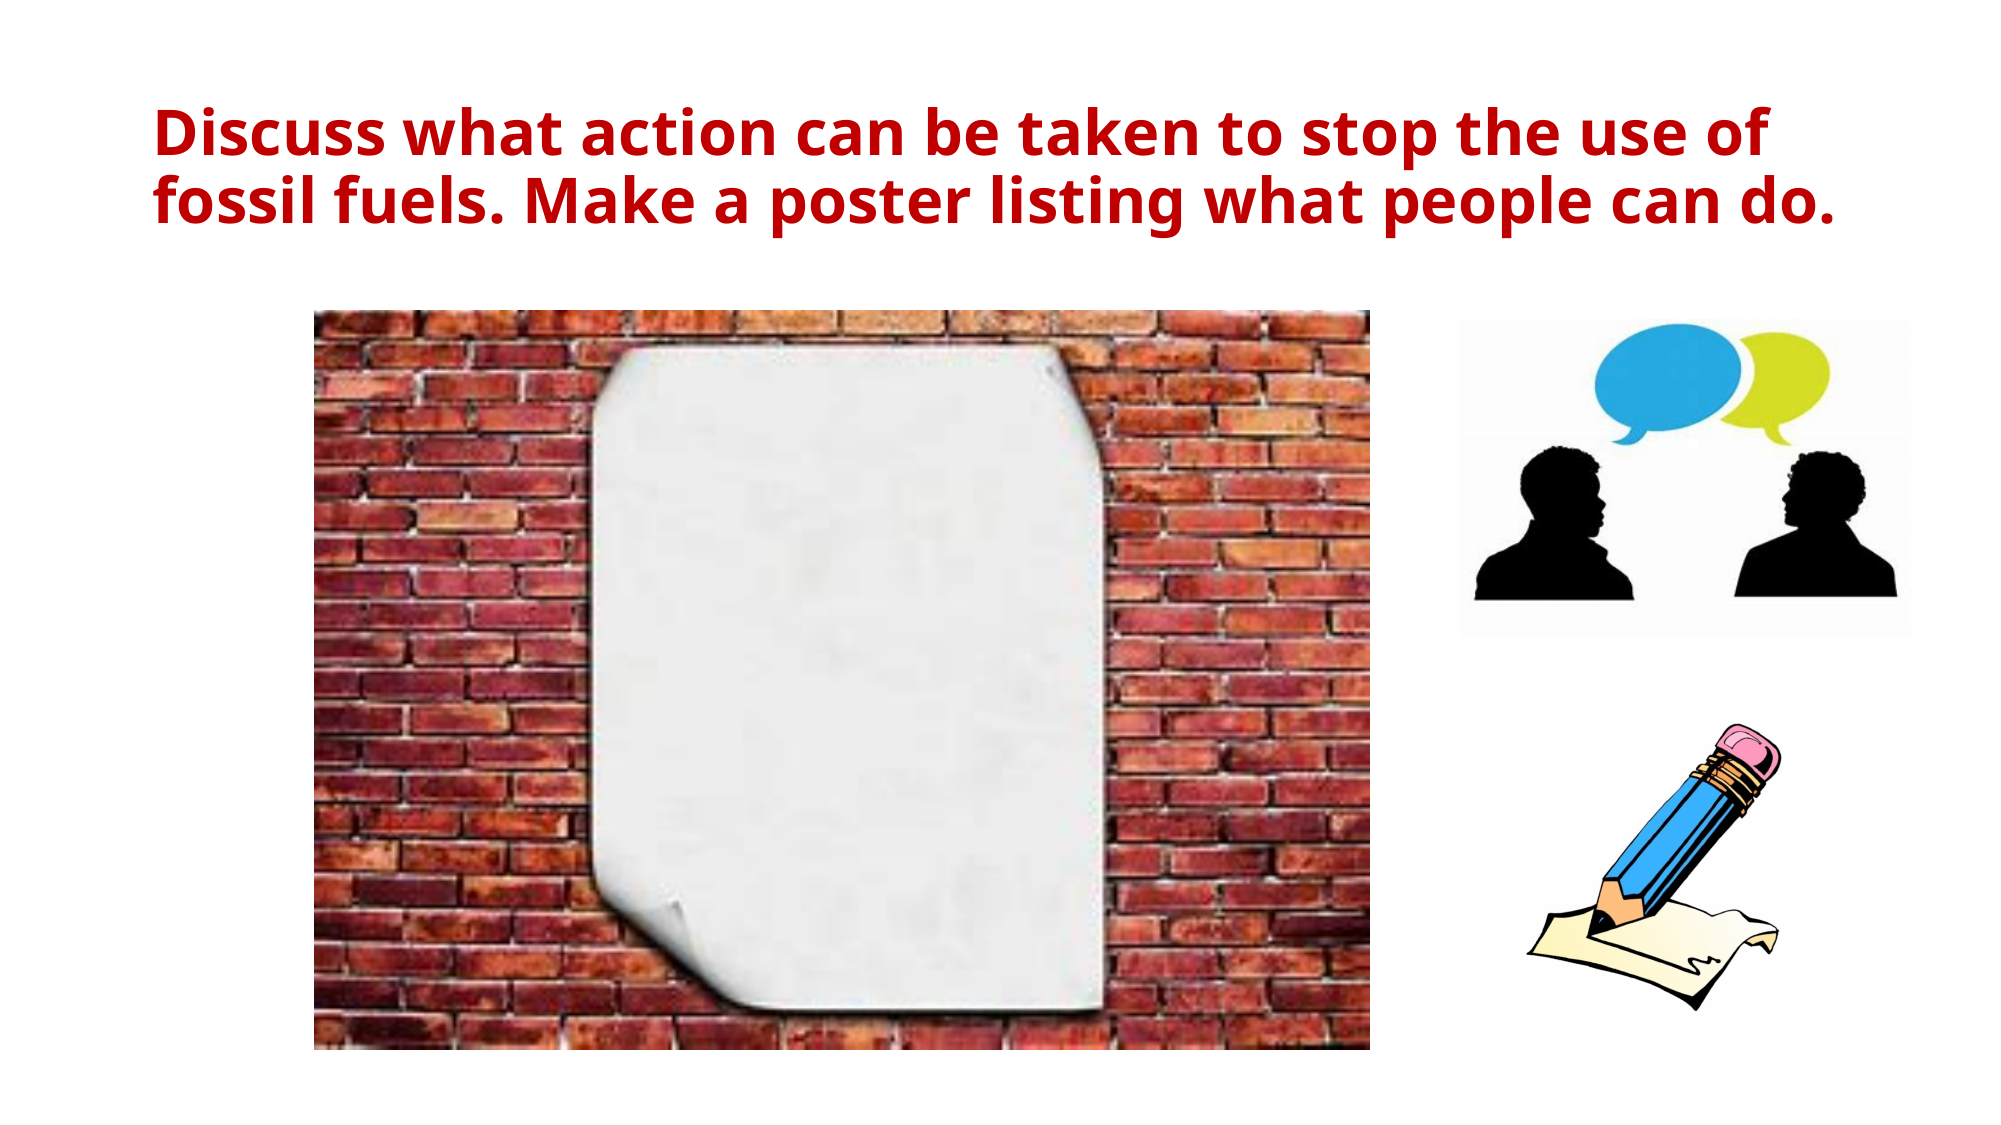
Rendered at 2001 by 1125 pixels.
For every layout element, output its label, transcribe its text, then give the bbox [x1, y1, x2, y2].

title Discuss what action can be taken to stop the use of fossil fuels. Make a poster listing what people can do. [137, 59, 1863, 278]
picture [1459, 319, 1912, 639]
picture [1525, 681, 1845, 1038]
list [314, 310, 1370, 1050]
